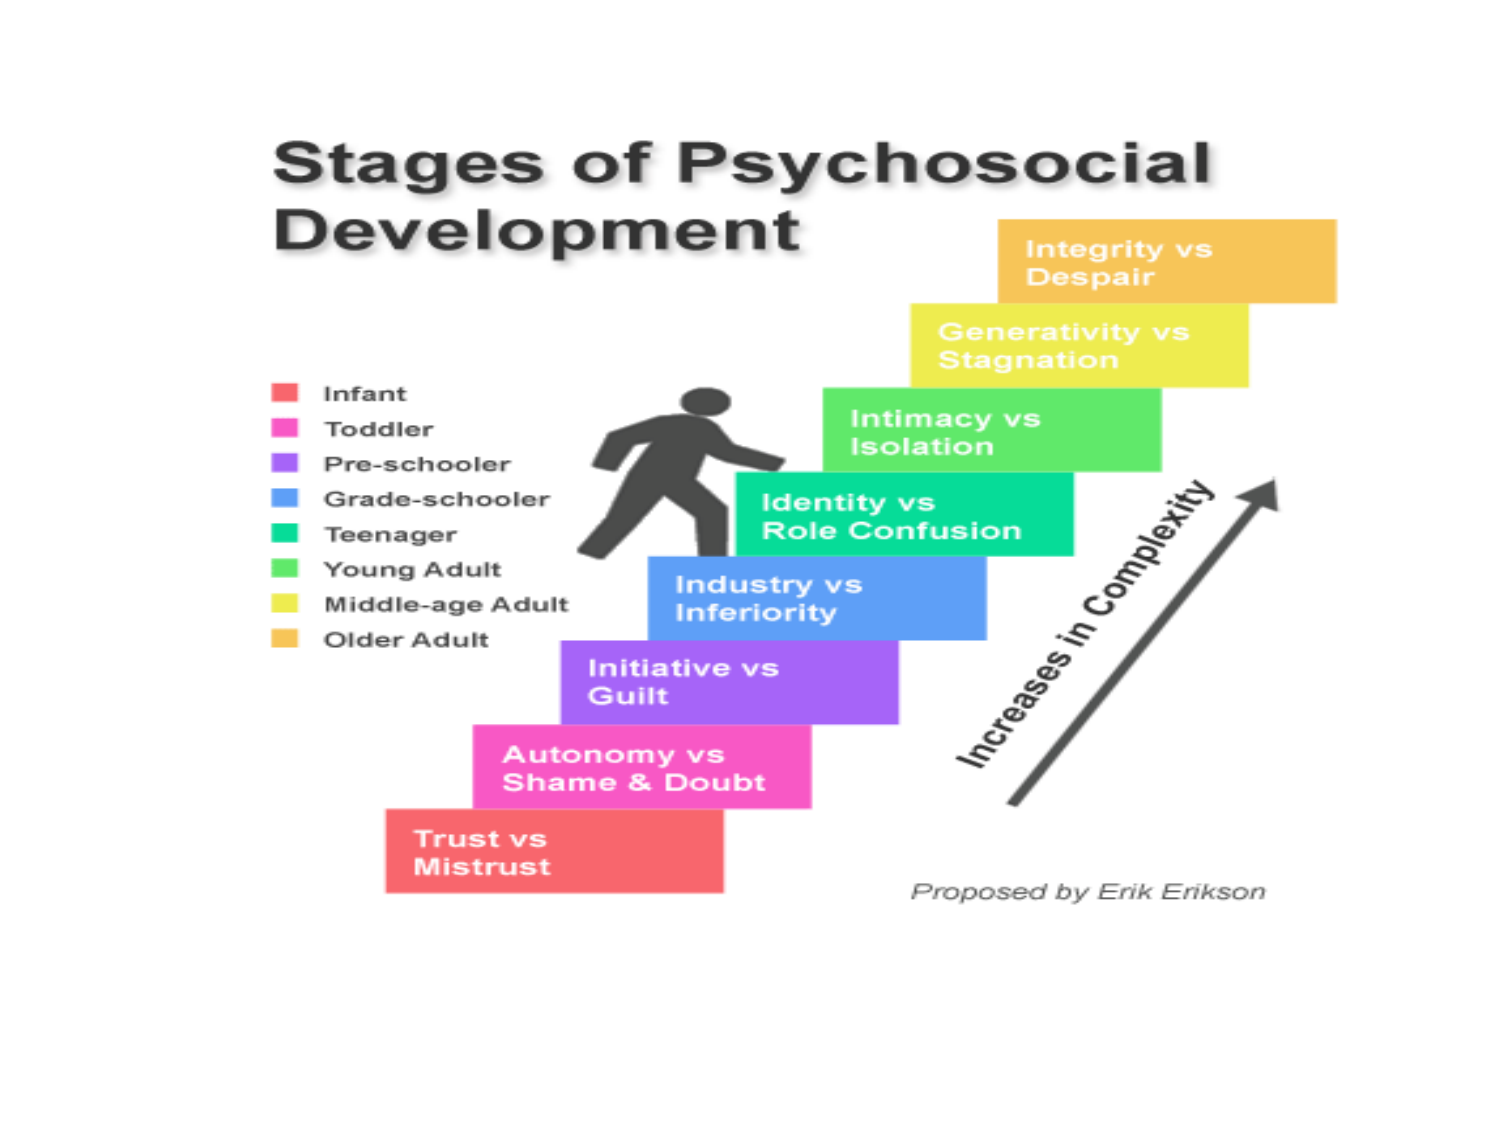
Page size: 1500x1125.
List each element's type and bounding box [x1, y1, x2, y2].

picture [212, 99, 1388, 938]
